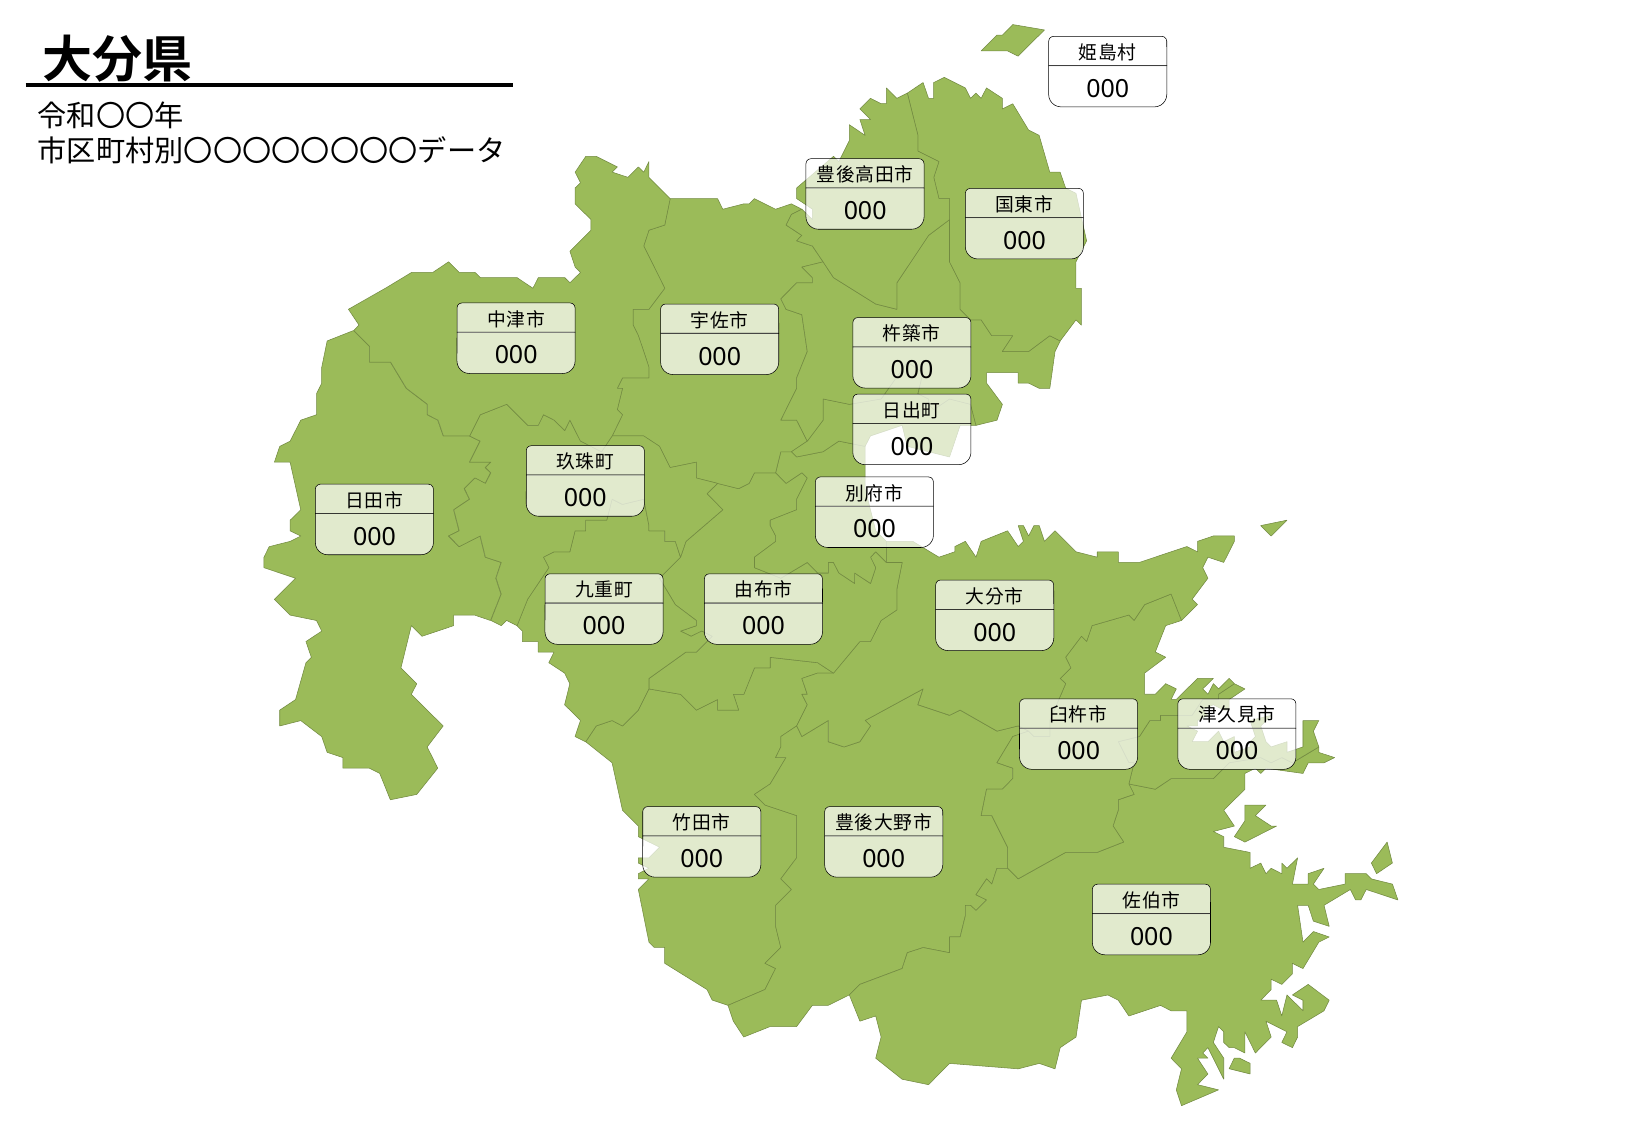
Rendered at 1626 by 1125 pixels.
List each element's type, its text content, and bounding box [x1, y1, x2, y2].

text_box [456, 302, 576, 374]
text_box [1177, 698, 1297, 770]
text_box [815, 476, 934, 548]
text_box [1019, 698, 1138, 770]
text_box 令和〇〇年 市区町村別〇〇〇〇〇〇〇〇データ [23, 89, 258, 175]
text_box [660, 303, 779, 375]
text_box 大分県 [27, 20, 208, 83]
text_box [1048, 36, 1168, 108]
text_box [965, 188, 1084, 260]
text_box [642, 806, 762, 878]
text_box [315, 483, 434, 556]
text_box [704, 573, 823, 645]
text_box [1092, 884, 1211, 956]
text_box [852, 396, 972, 465]
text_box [263, 24, 1399, 1106]
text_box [852, 317, 972, 389]
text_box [526, 445, 645, 517]
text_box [544, 573, 664, 645]
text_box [805, 158, 925, 230]
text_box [935, 579, 1054, 651]
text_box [824, 806, 944, 878]
